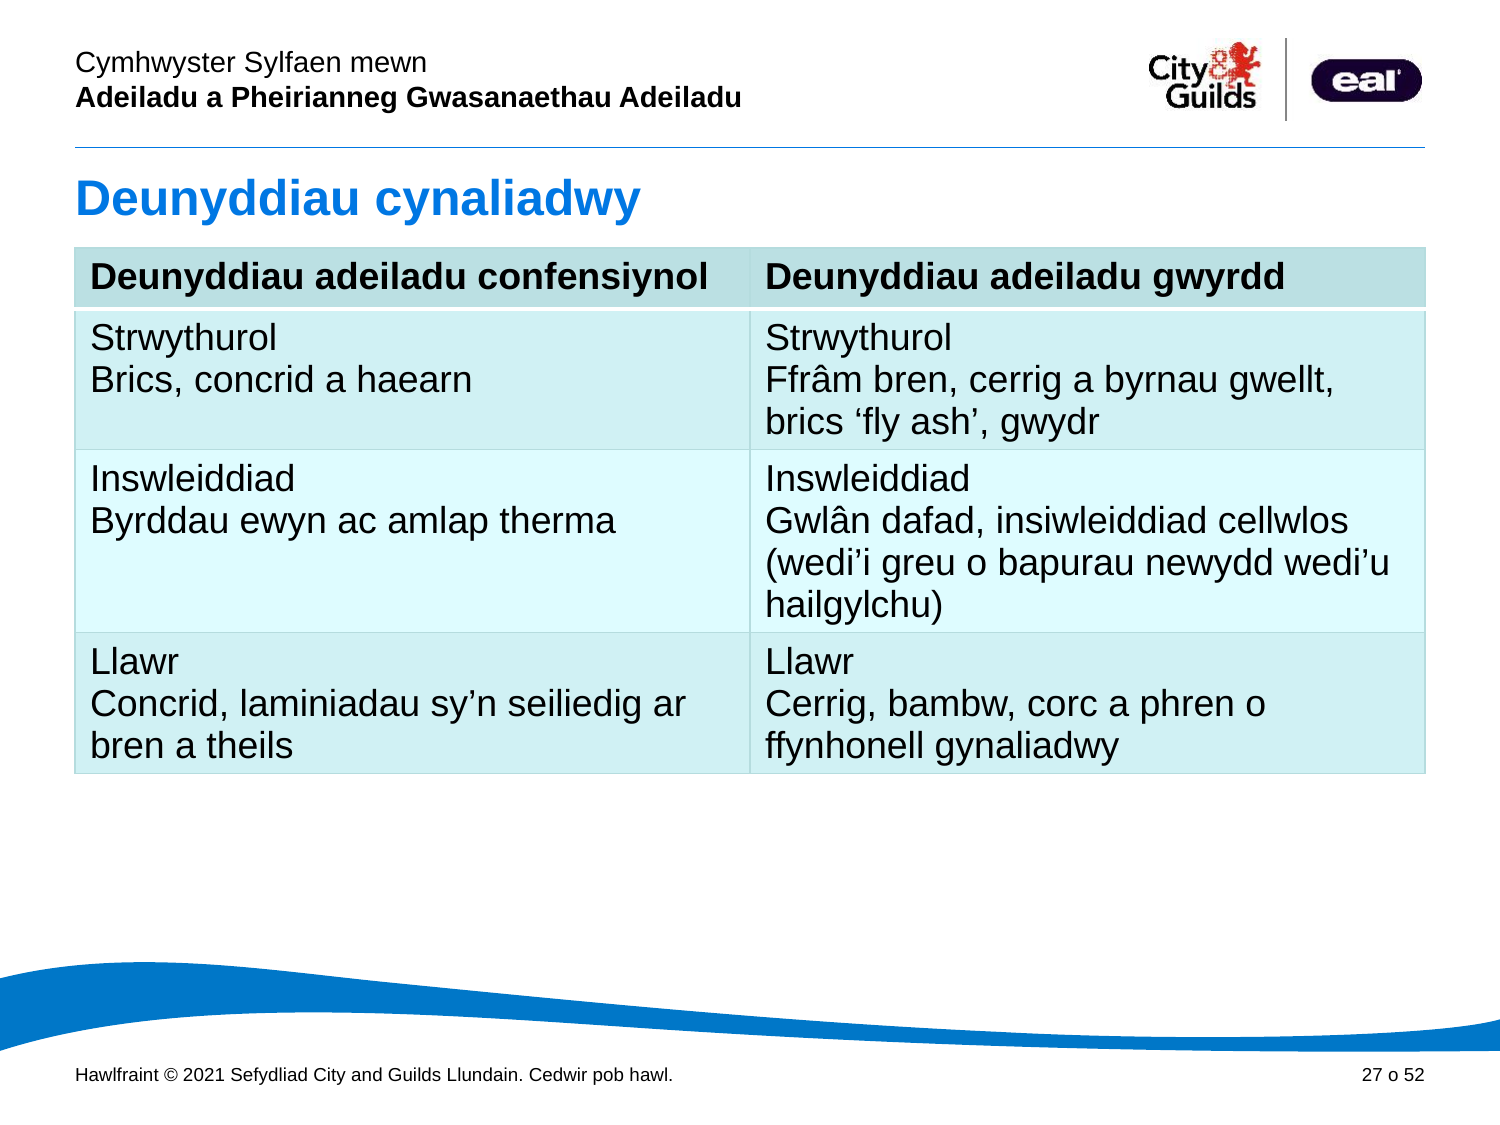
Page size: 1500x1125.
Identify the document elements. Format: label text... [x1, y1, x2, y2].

table_cell Inswleiddiad Gwlân dafad, insiwleiddiad cellwlos (wedi’i greu o bapurau newydd wedi’u hailgylchu) [751, 450, 1424, 632]
table_cell Strwythurol Brics, concrid a haearn [76, 311, 749, 449]
table_cell Strwythurol Ffrâm bren, cerrig a byrnau gwellt, brics ‘fly ash’, gwydr [751, 311, 1424, 449]
picture [1149, 38, 1422, 121]
table_header Deunyddiau adeiladu confensiynol [76, 249, 749, 307]
table_cell Llawr Concrid, laminiadau sy’n seiliedig ar bren a theils [76, 633, 749, 773]
table_cell Llawr Cerrig, bambw, corc a phren o ffynhonell gynaliadwy [751, 633, 1424, 773]
table_header Deunyddiau adeiladu gwyrdd [751, 249, 1424, 307]
title Deunyddiau cynaliadwy [74, 165, 1426, 229]
table_cell Inswleiddiad Byrddau ewyn ac amlap therma [76, 450, 749, 632]
